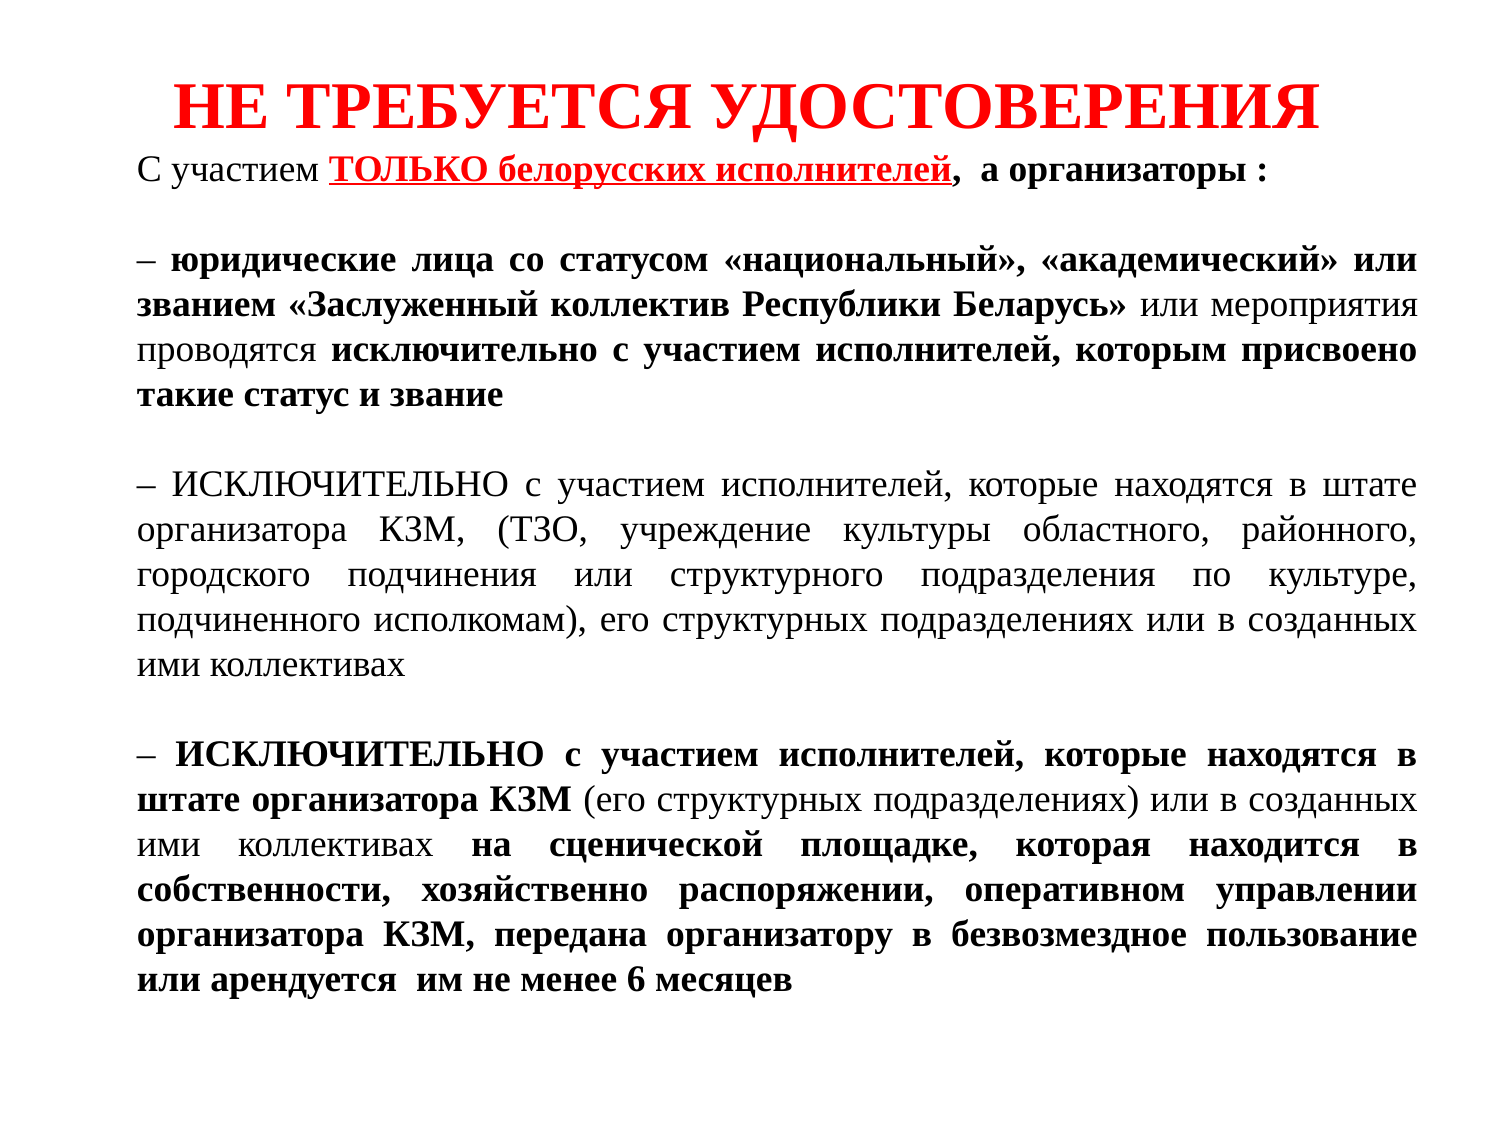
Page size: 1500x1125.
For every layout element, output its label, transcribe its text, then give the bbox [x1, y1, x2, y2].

text_box НЕ ТРЕБУЕТСЯ УДОСТОВЕРЕНИЯ [53, 54, 1459, 150]
text_box С участием ТОЛЬКО белорусских исполнителей, а организаторы : – юридические лица со статусом «национальный», «академический» или званием «Заслуженный коллектив Республики Беларусь» или мероприятия проводятся исключительно с участием исполнителей, которым присвоено такие статус и звание – ИСКЛЮЧИТЕЛЬНО с участием исполнителей, которые находятся в штате организатора КЗМ, (ТЗО, учреждение культуры областного, районного, городского подчинения или структурного подразделения по культуре, подчиненного исполкомам), его структурных подразделениях или в созданных ими коллективах – ИСКЛЮЧИТЕЛЬНО с участием исполнителей, которые находятся в штате организатора КЗМ (его структурных подразделениях) или в созданных ими коллективах на сценической площадке, которая находится в собственности, хозяйственно распоряжении, оперативном управлении организатора КЗМ, передана организатору в безвозмездное пользование или арендуется им не менее 6 месяцев [122, 150, 1434, 1006]
